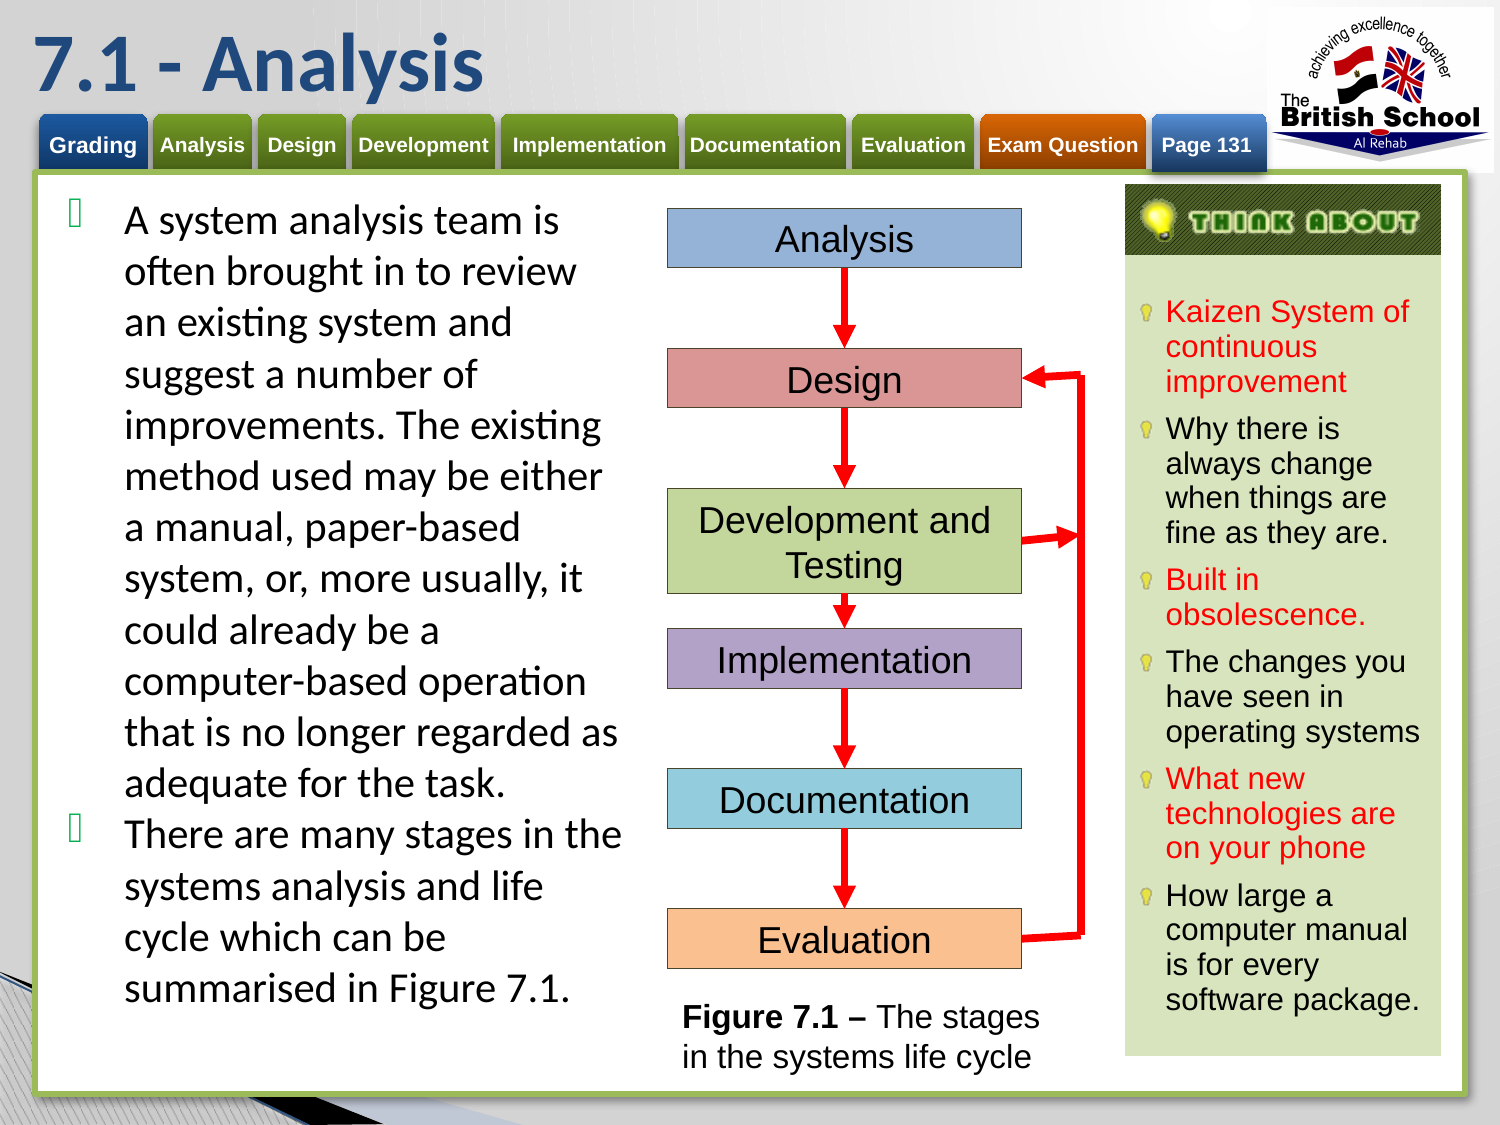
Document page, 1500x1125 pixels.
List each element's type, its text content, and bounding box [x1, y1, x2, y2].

table_cell Kaizen System of continuous improvement Why there is always change when things are fine as they are. Built in obsolescence. The changes you have seen in operating systems What new technologies are on your phone How large a computer manual is for every software package. [1125, 255, 1441, 1056]
picture [281, 1114, 303, 1125]
title 7.1 - Analysis [17, 7, 1235, 110]
text_box A system analysis team is often brought in to review an existing system and suggest a number of improvements. The existing method used may be either a manual, paper-based system, or, more usually, it could already be a computer-based operation that is no longer regarded as adequate for the task. There are many stages in the systems analysis and life cycle which can be summarised in Figure 7.1. [53, 184, 644, 1019]
picture [1136, 300, 1155, 323]
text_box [667, 207, 1081, 963]
picture [1136, 568, 1155, 591]
picture [1267, 7, 1495, 173]
table_header [1125, 184, 1441, 255]
picture [1136, 767, 1155, 790]
picture [1136, 884, 1155, 907]
picture [1139, 196, 1424, 247]
picture [1136, 650, 1155, 673]
text_box Page 131 [1151, 113, 1268, 173]
text_box Figure 7.1 – The stages in the systems life cycle [667, 987, 1081, 1083]
picture [1136, 417, 1155, 440]
